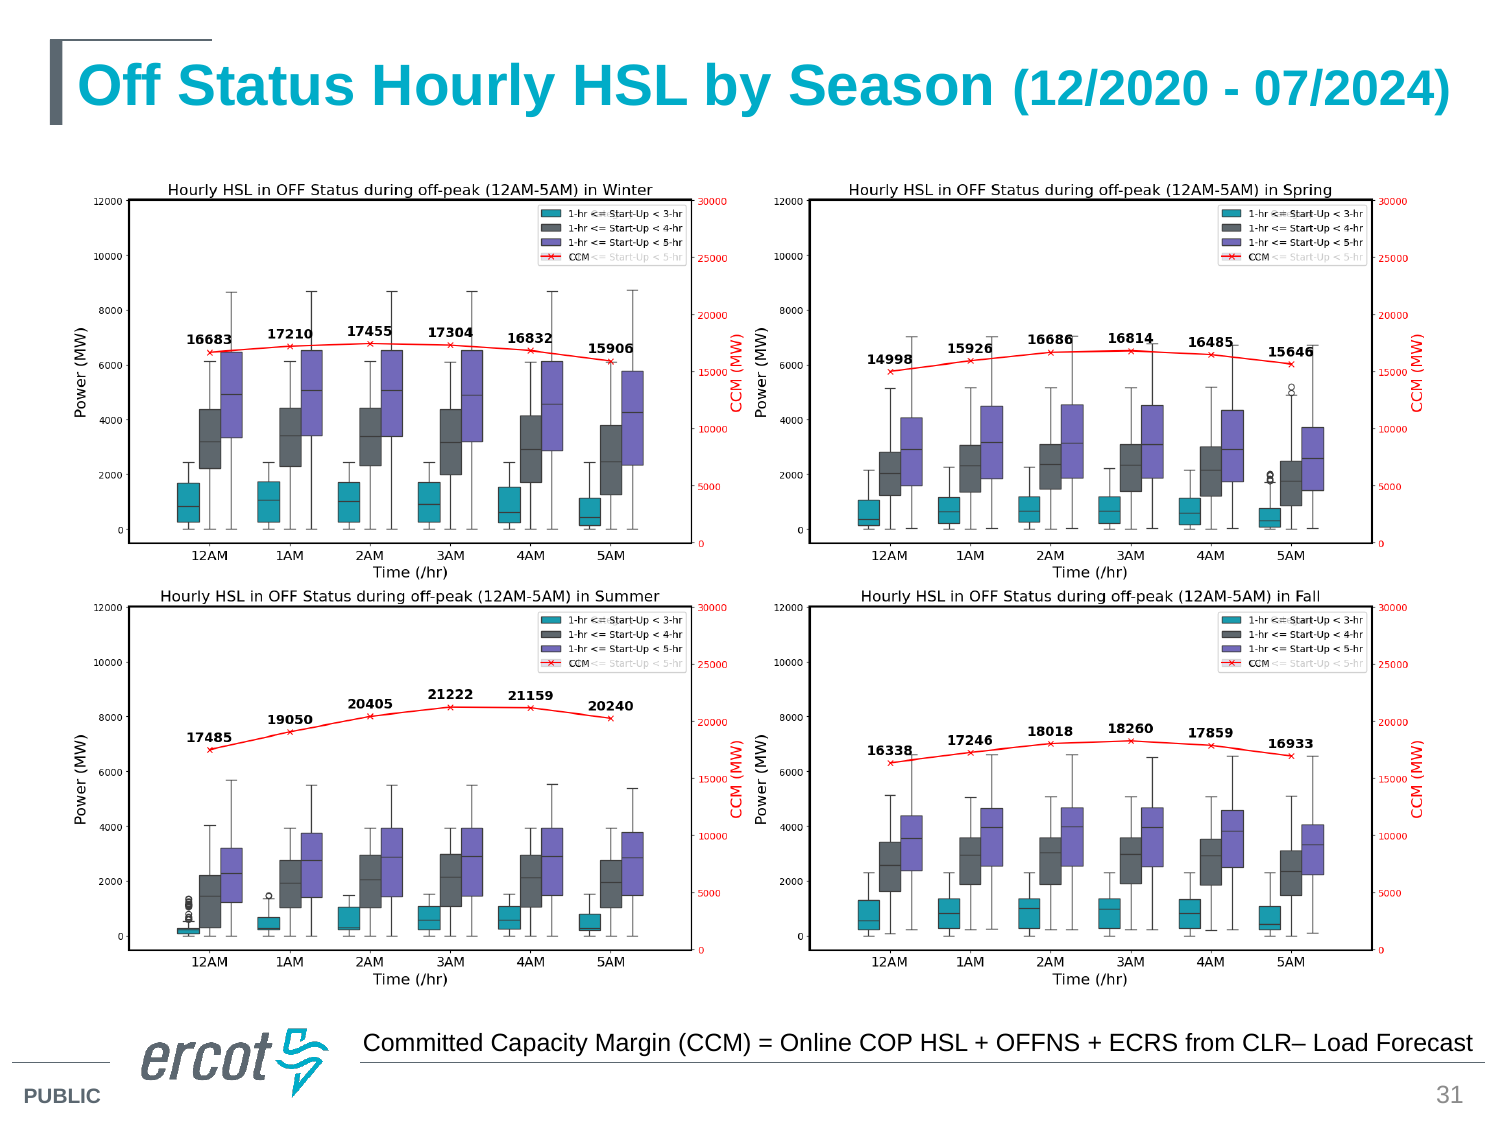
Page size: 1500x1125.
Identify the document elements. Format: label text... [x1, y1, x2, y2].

slide_number 31 [1412, 1076, 1488, 1112]
text_box Committed Capacity Margin (CCM) = Online COP HSL + OFFNS + ECRS from CLR– Load Forecast [348, 1019, 1500, 1064]
title Off Status Hourly HSL by Season (12/2020 - 07/2024) [62, 39, 1500, 129]
picture [137, 1024, 332, 1100]
picture [67, 177, 1433, 994]
